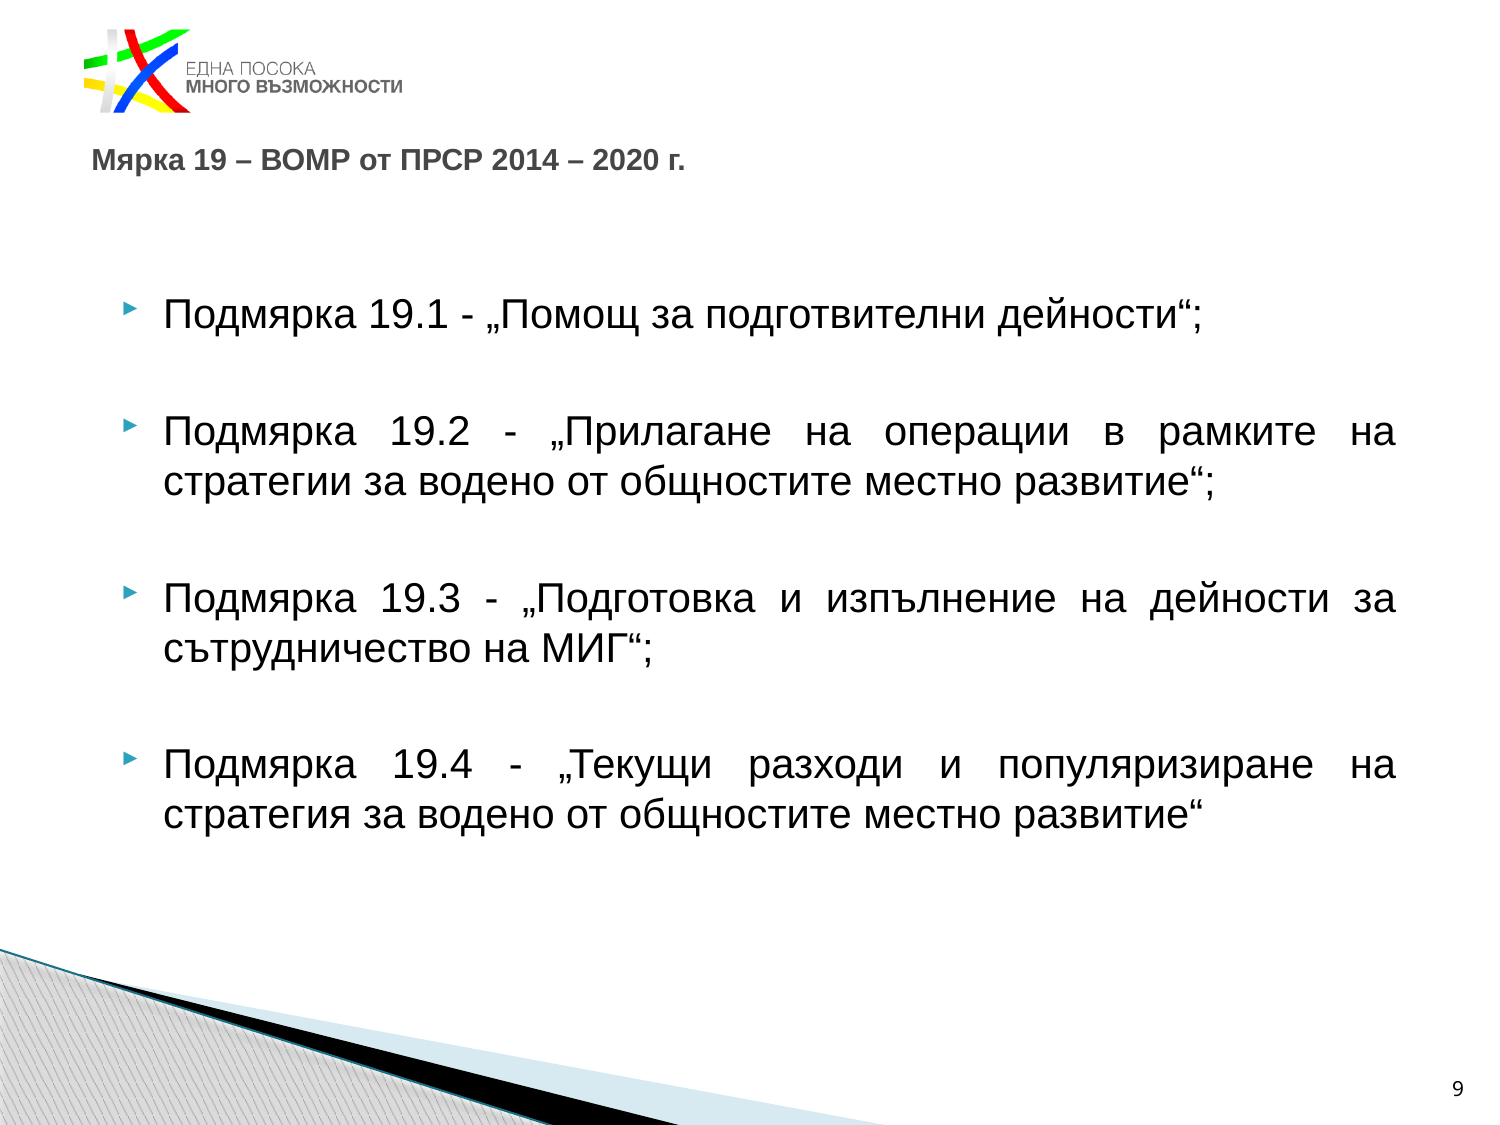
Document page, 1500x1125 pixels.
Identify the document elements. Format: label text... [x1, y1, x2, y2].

slide_number 9 [1418, 1051, 1479, 1112]
text_box Подмярка 19.1 - „Помощ за подготвителни дейности“; Подмярка 19.2 - „Прилагане на операции в рамките на стратегии за водено от общностите местно развитие“; Подмярка 19.3 - „Подготовка и изпълнение на дейности за сътрудничество на МИГ“; Подмярка 19.4 - „Текущи разходи и популяризиране на стратегия за водено от общностите местно развитие“ [88, 279, 1412, 895]
title Мярка 19 – ВОМР от ПРСР 2014 – 2020 г. [76, 94, 1427, 220]
picture [52, 7, 432, 135]
